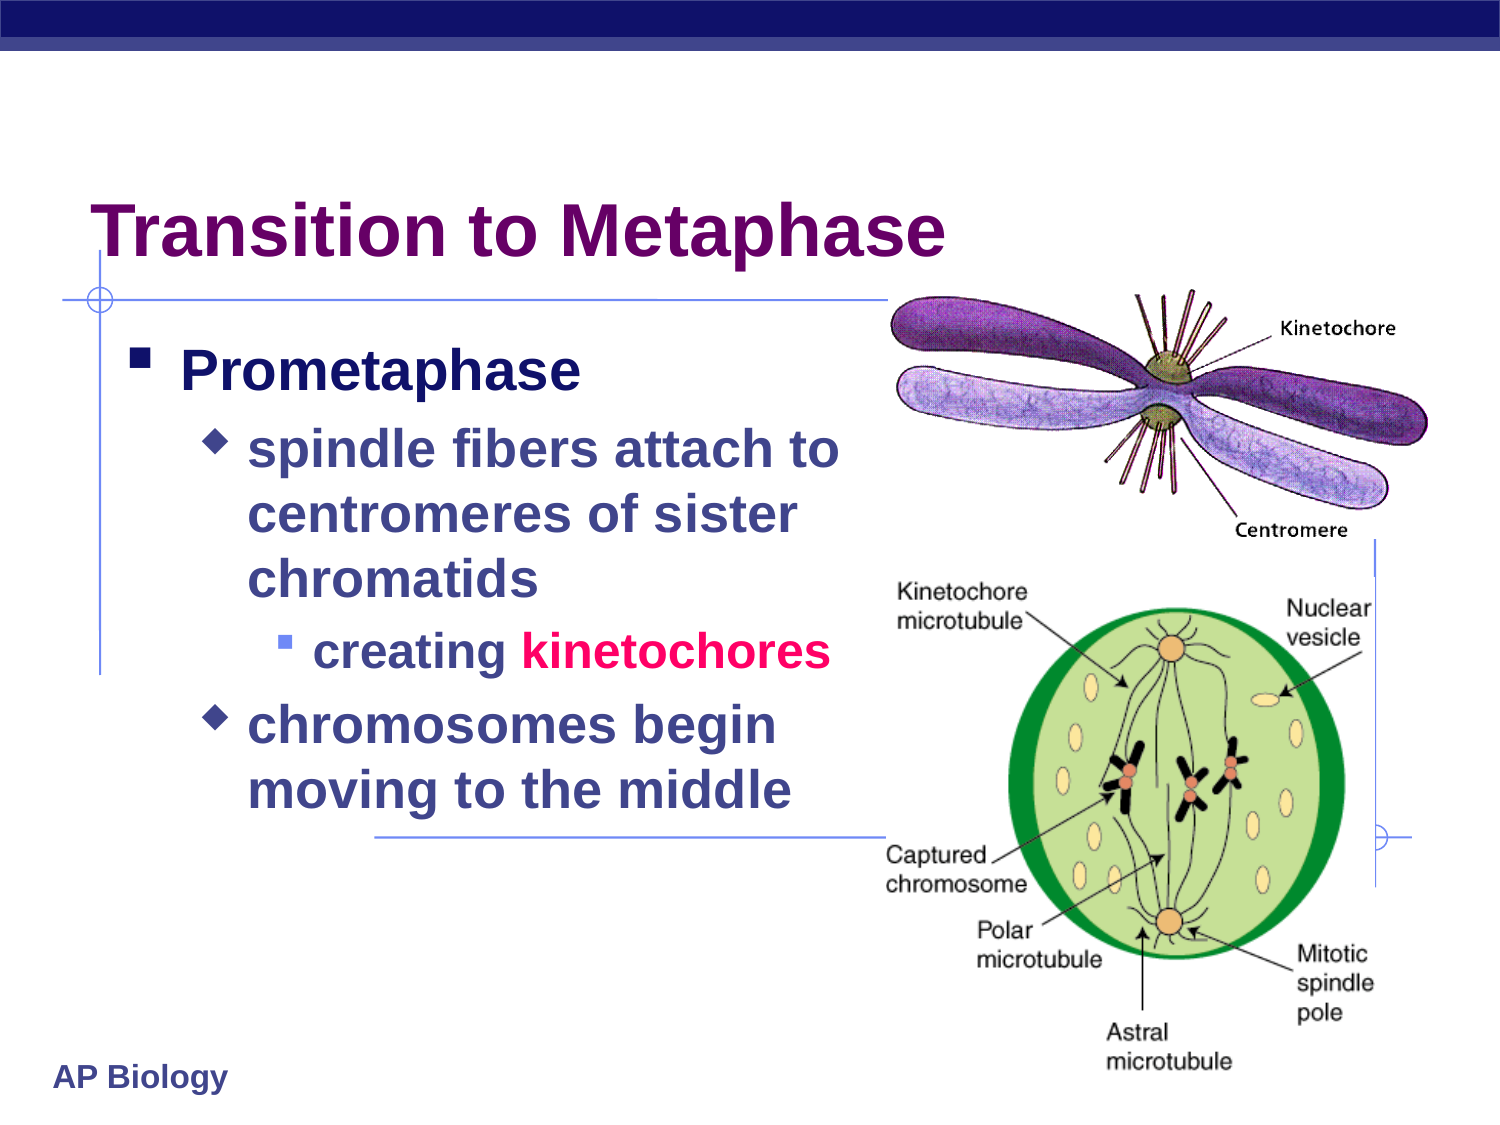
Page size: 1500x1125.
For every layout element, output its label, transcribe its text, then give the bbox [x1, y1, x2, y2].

picture [887, 287, 1430, 539]
list Prometaphase spindle fibers attach to centromeres of sister chromatids creating kinetochores chromosomes begin moving to the middle [108, 324, 951, 1013]
title Transition to Metaphase [74, 173, 1351, 300]
picture [886, 577, 1376, 1076]
